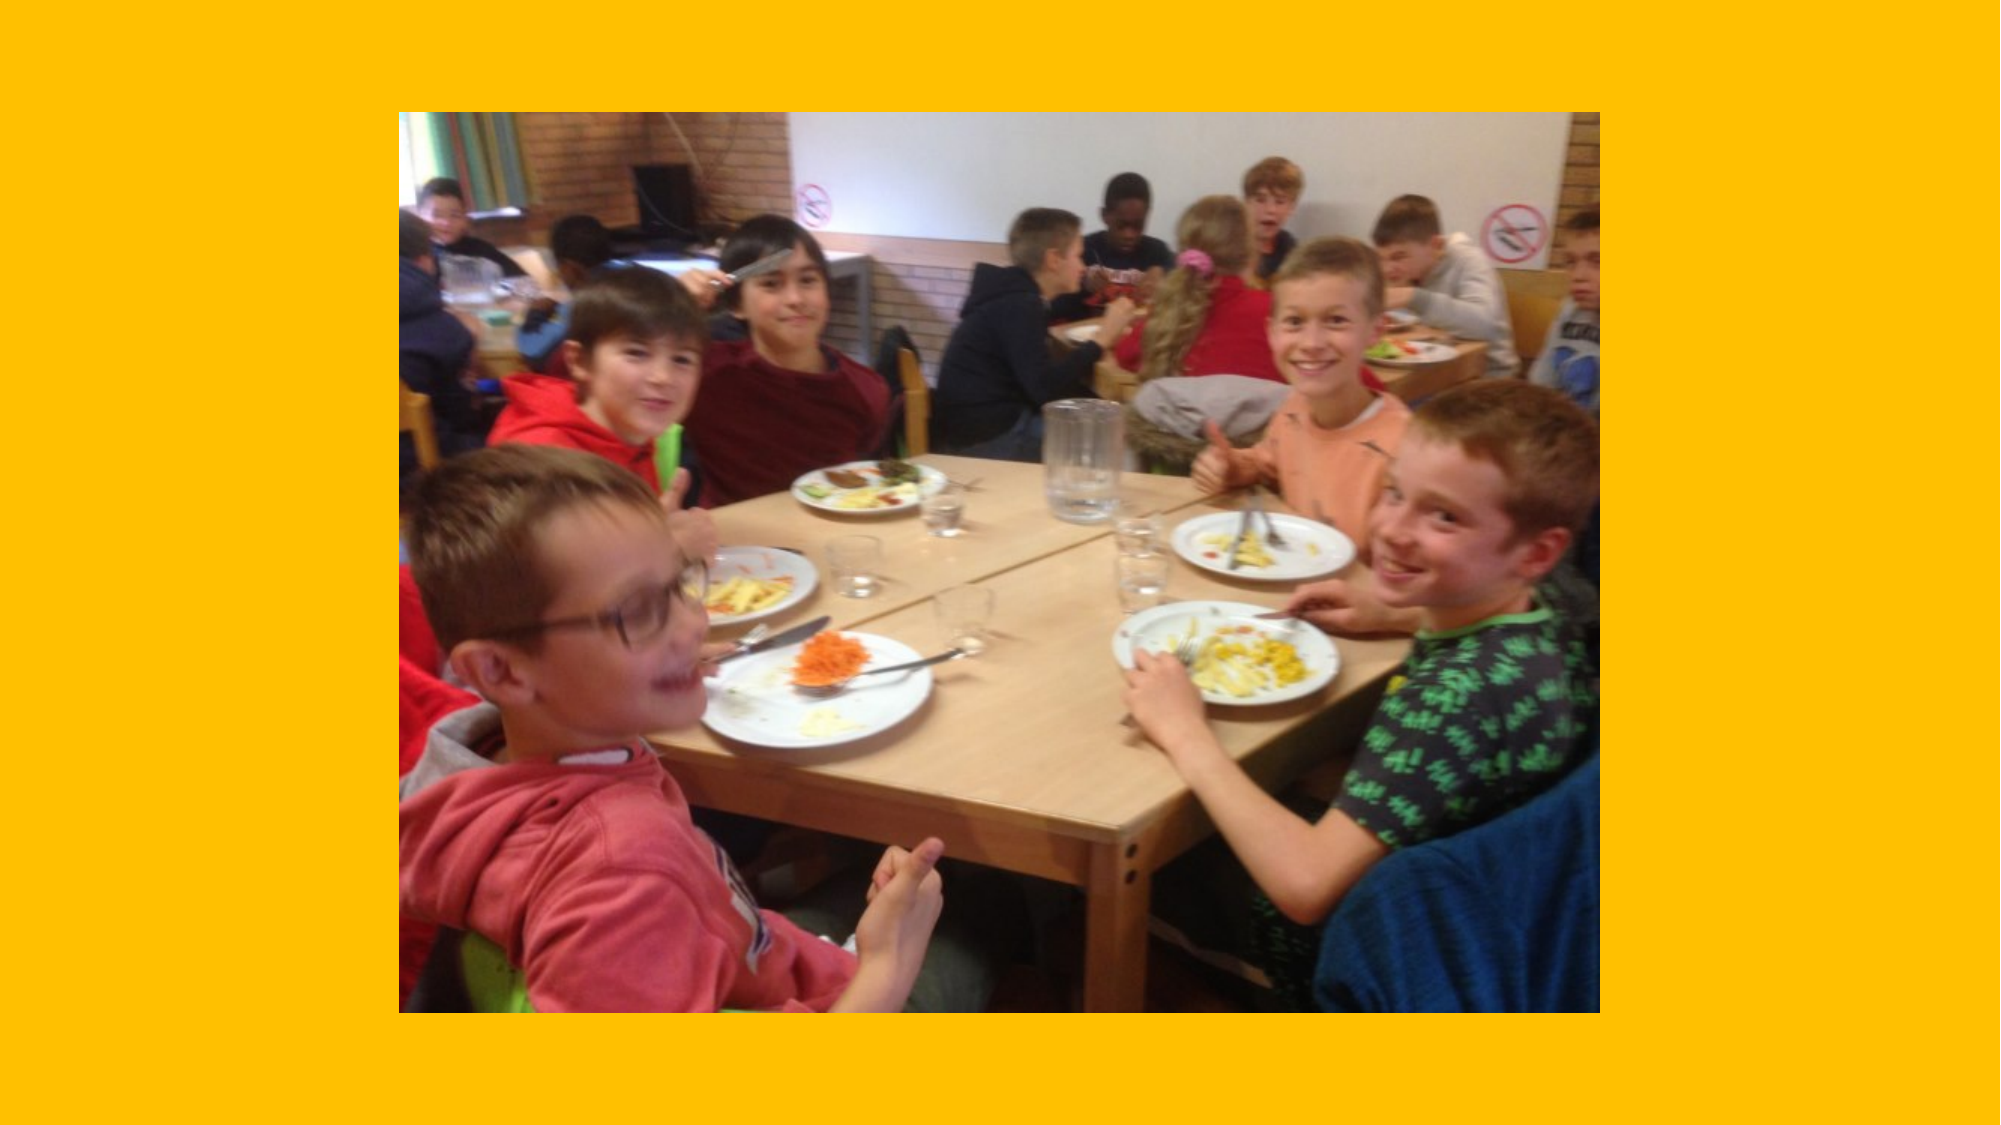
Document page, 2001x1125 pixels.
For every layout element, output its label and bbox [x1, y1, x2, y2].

picture [399, 112, 1600, 1013]
